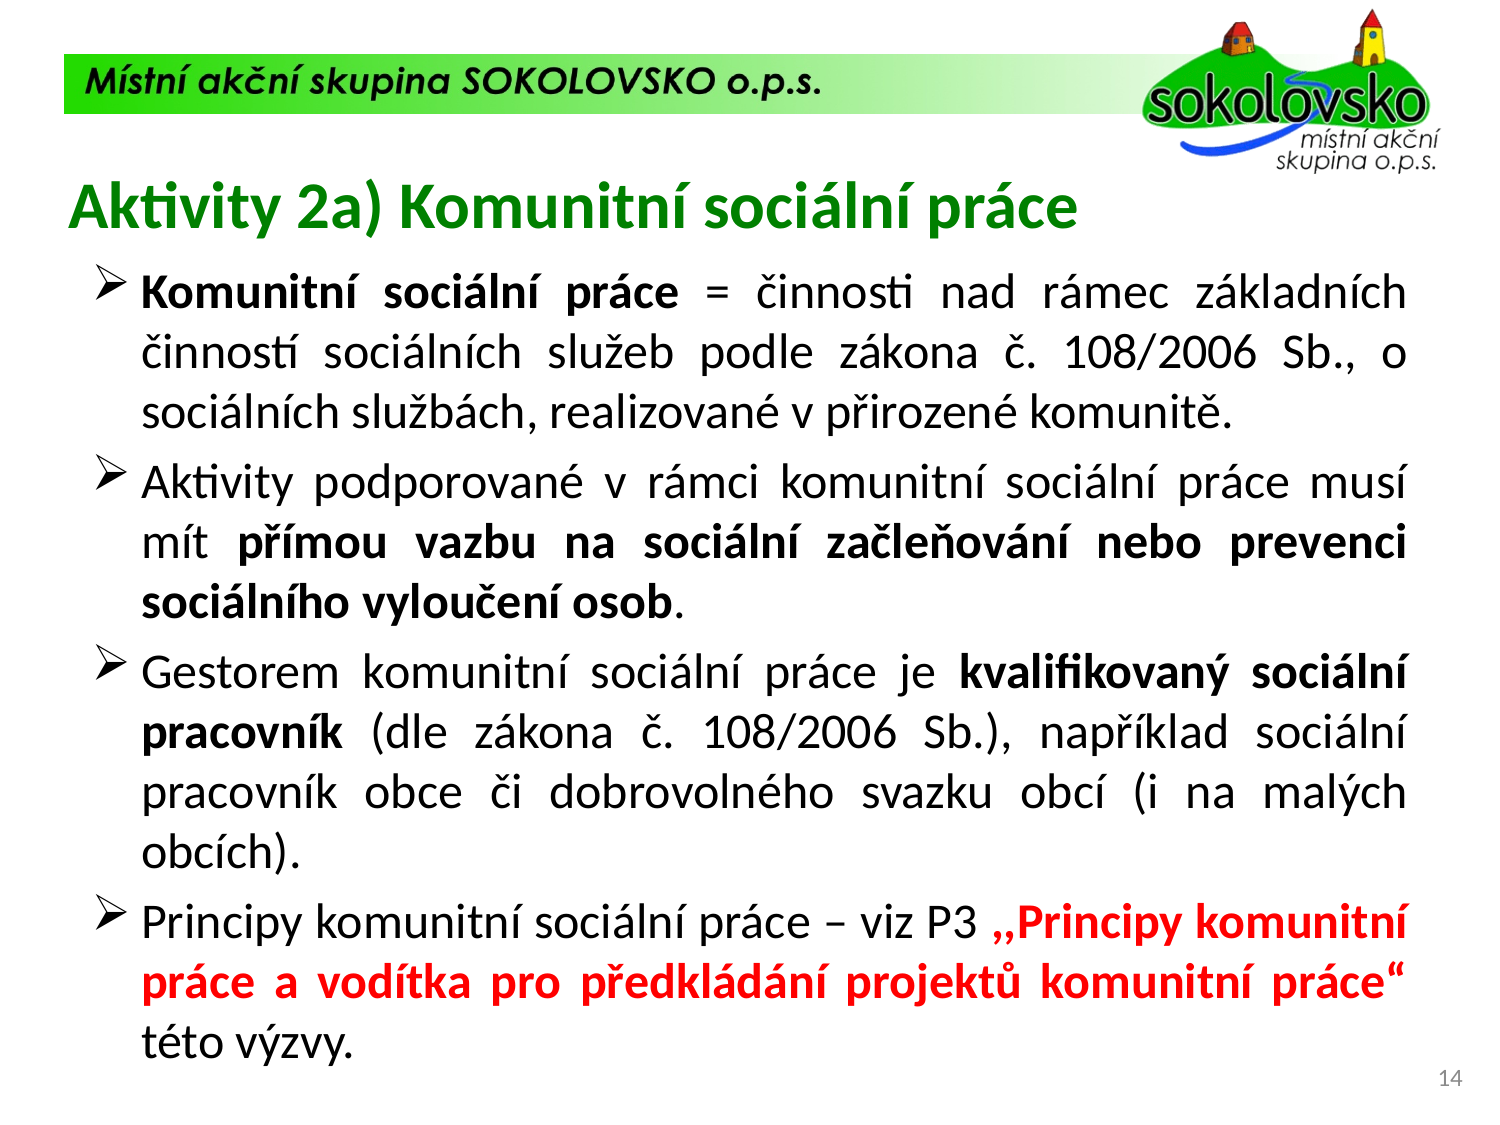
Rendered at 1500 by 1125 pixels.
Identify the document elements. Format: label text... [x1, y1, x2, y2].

slide_number 14 [1128, 1046, 1478, 1107]
picture [64, 0, 1455, 197]
title Aktivity 2a) Komunitní sociální práce [53, 137, 1404, 268]
list Komunitní sociální práce = činnosti nad rámec základních činností sociálních služeb podle zákona č. 108/2006 Sb., o sociálních službách, realizované v přirozené komunitě. Aktivity podporované v rámci komunitní sociální práce musí mít přímou vazbu na sociální začleňování nebo prevenci sociálního vyloučení osob. Gestorem komunitní sociální práce je kvalifikovaný sociální pracovník (dle zákona č. 108/2006 Sb.), například sociální pracovník obce či dobrovolného svazku obcí (i na malých obcích). Principy komunitní sociální práce – viz P3 ,,Principy komunitní práce a vodítka pro předkládání projektů komunitní práce“ této výzvy. [76, 250, 1424, 1083]
